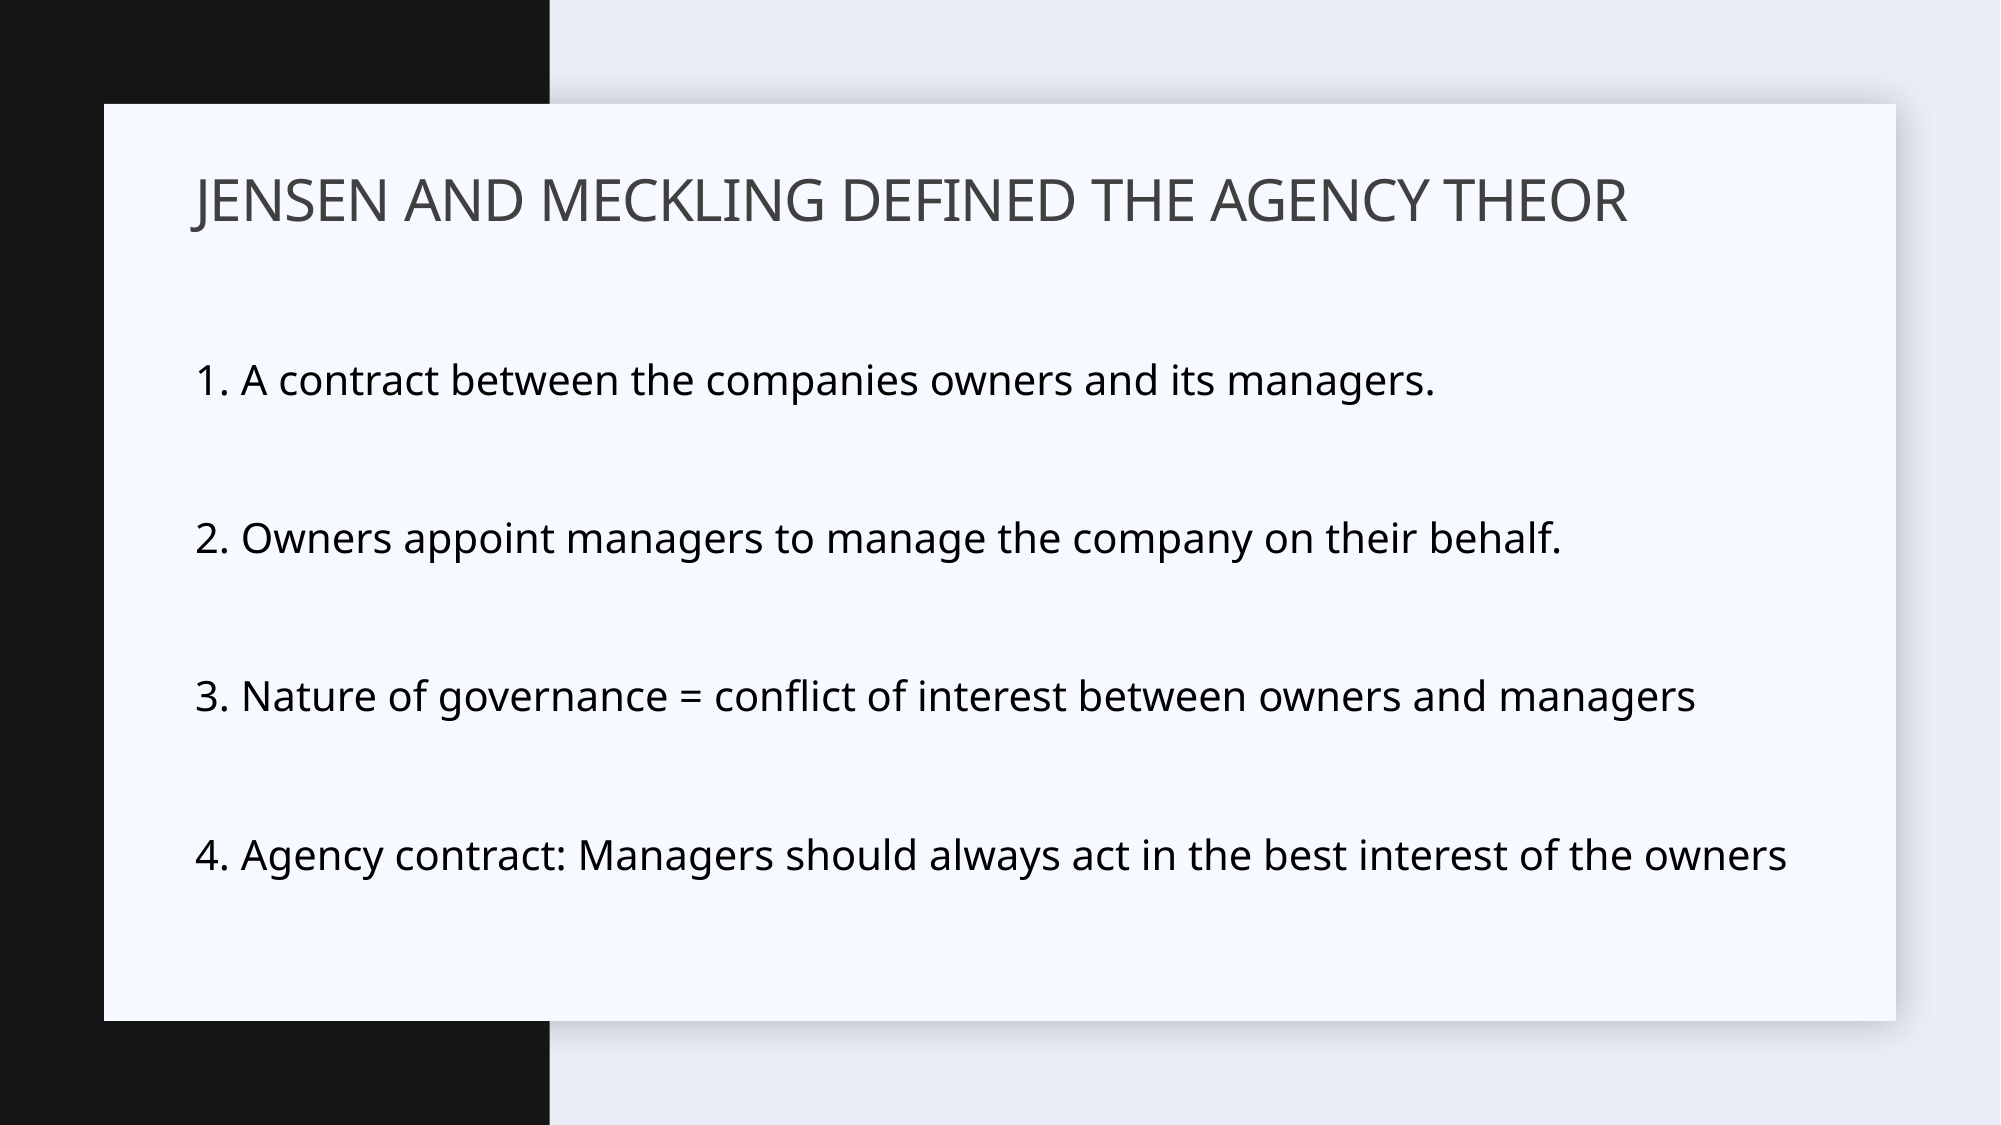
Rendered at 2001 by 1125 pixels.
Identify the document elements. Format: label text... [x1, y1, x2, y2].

list 1. A contract between the companies owners and its managers. 2. Owners appoint managers to manage the company on their behalf. 3. Nature of governance = conflict of interest between owners and managers 4. Agency contract: Managers should always act in the best interest of the owners [180, 345, 1830, 963]
title Jensen and Meckling deﬁned the agency theory [180, 154, 1830, 251]
